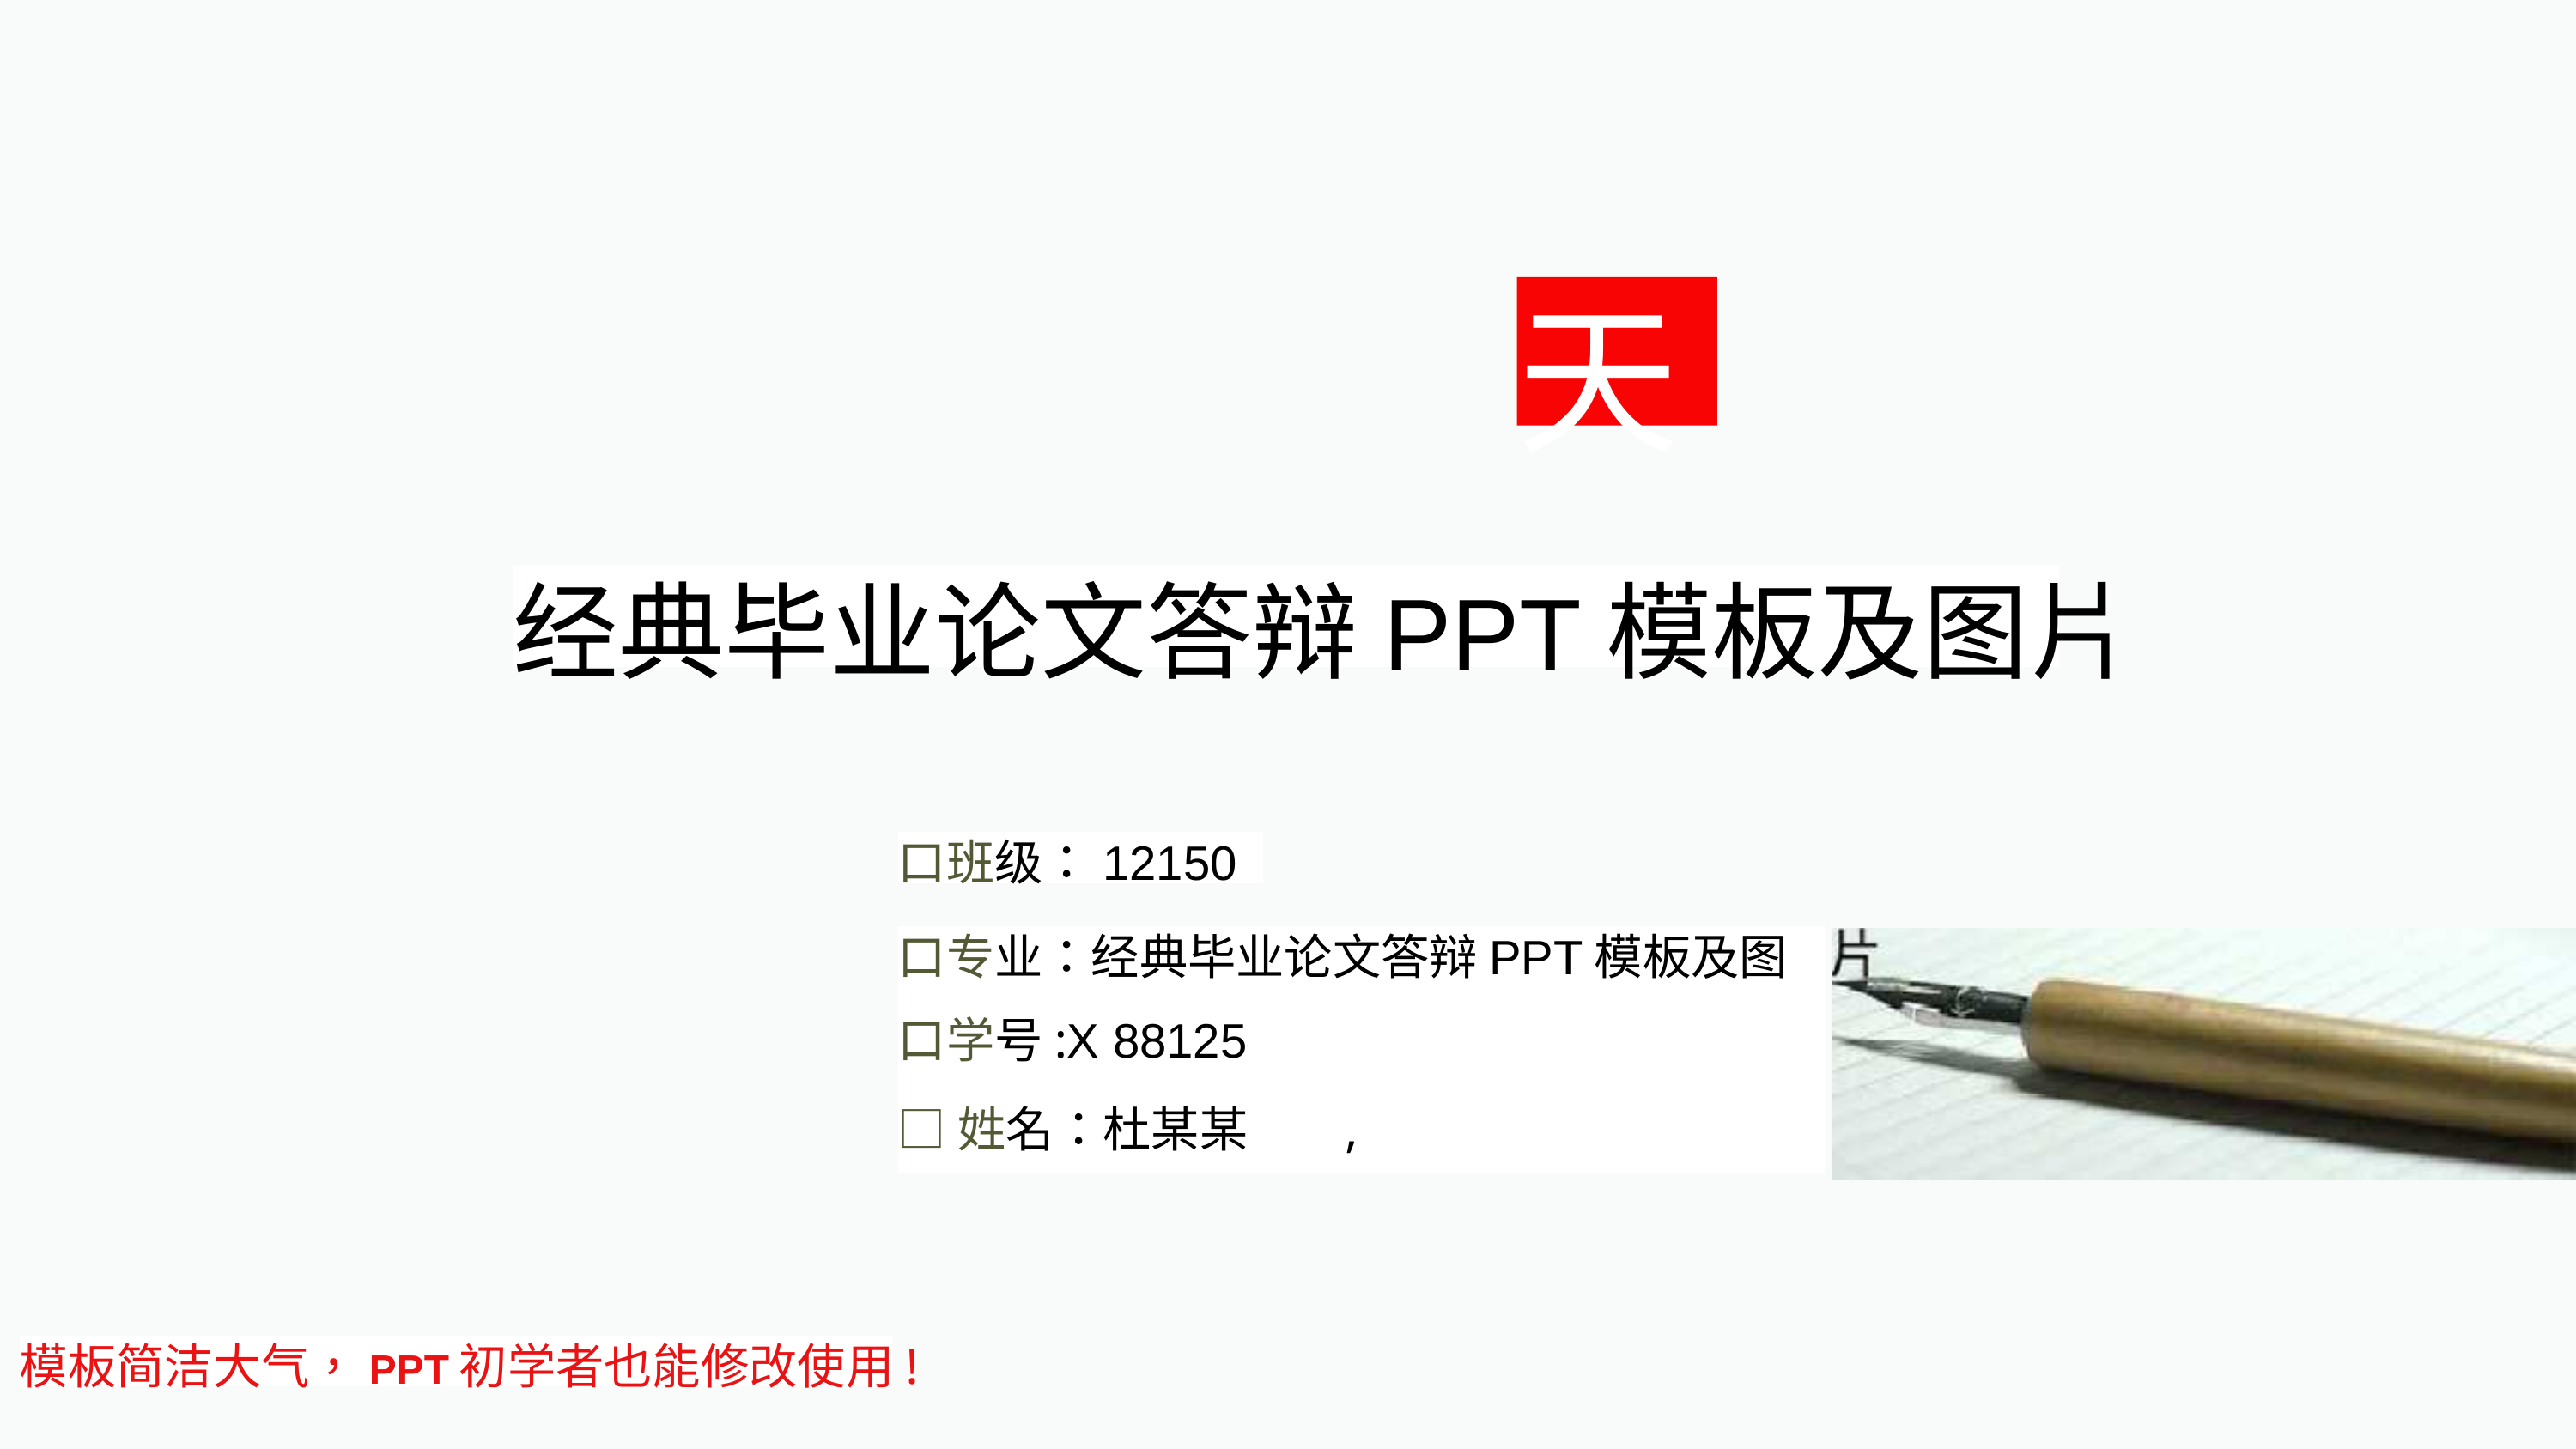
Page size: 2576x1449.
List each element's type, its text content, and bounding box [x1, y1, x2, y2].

text_box 口班级：12150 [897, 831, 1263, 884]
text_box 口专业：经典毕业论文答辩PPT模板及图 口学号:X 88125 □姓名：杜某某 , [897, 926, 1825, 1173]
text_box 模板简洁大气，PPT初学者也能修改使用! [19, 1336, 893, 1386]
text_box 天 [1516, 276, 1717, 426]
picture [1831, 927, 2576, 1181]
text_box 经典毕业论文答辩PPT模板及图片 [513, 565, 2059, 668]
